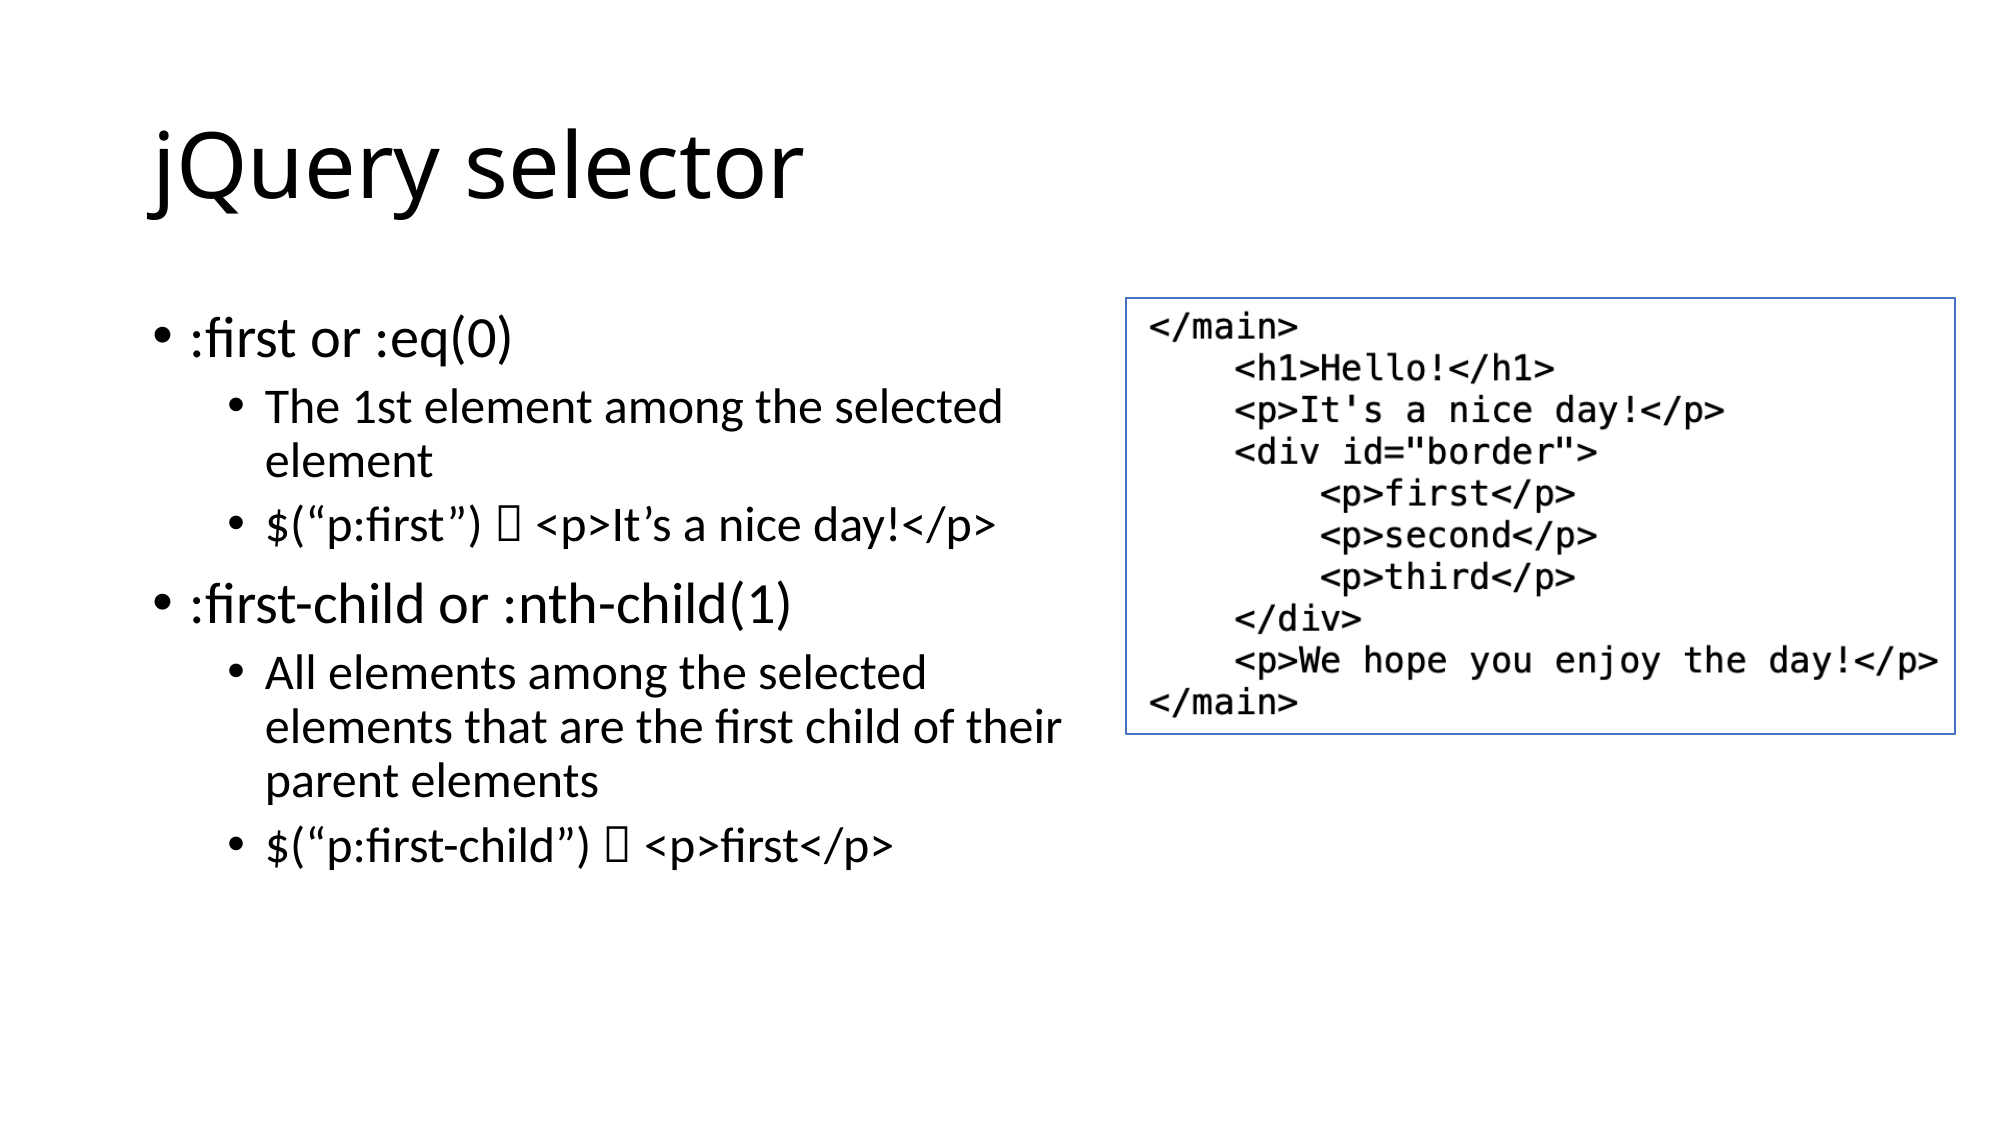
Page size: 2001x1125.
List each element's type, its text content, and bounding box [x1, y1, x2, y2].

picture [1127, 299, 1955, 733]
title jQuery selector [137, 59, 1863, 278]
list :first or :eq(0) The 1st element among the selected element $(“p:first”)  <p>It’s a nice day!</p> :first-child or :nth-child(1) All elements among the selected elements that are the first child of their parent elements $(“p:first-child”)  <p>first</p> [137, 299, 1082, 1014]
